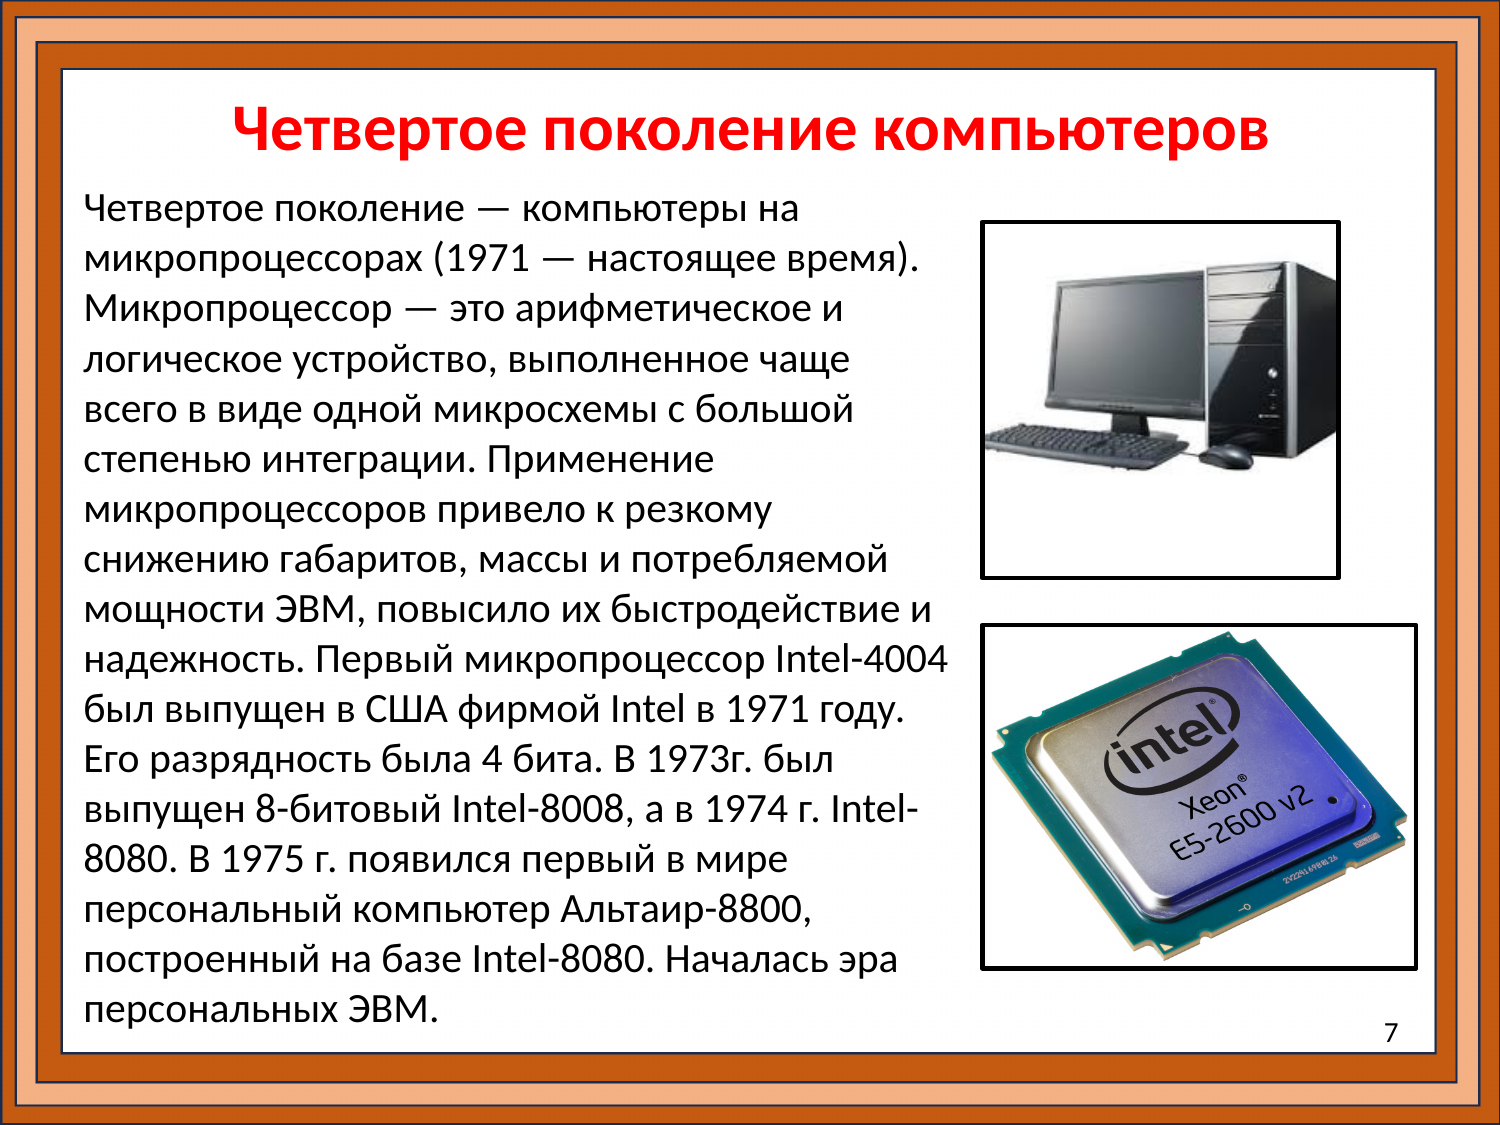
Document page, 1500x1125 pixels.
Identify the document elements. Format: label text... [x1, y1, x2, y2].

picture [0, 0, 1500, 1125]
text_box Четвертое поколение компьютеров [90, 76, 1414, 172]
text_box Четвертое поколение — компьютеры на микропроцессорах (1971 — настоящее время). Микропроцессор — это арифметическое и логическое устройство, выполненное чаще всего в виде одной микросхемы с большой степенью интеграции. Применение микропроцессоров привело к резкому снижению габаритов, массы и потребляемой мощности ЭВМ, повысило их быстродействие и надежность. Первый микропроцессор Intel-4004 был выпущен в США фирмой Intel в 1971 году. Его разрядность была 4 бита. В 1973г. был выпущен 8-битовый Intel-8008, а в 1974 г. Intel-8080. В 1975 г. появился первый в мире персональный компьютер Альтаир-8800, построенный на базе Intel-8080. Началась эра персональных ЭВМ. [68, 172, 968, 1038]
slide_number 7 [1076, 1000, 1414, 1061]
